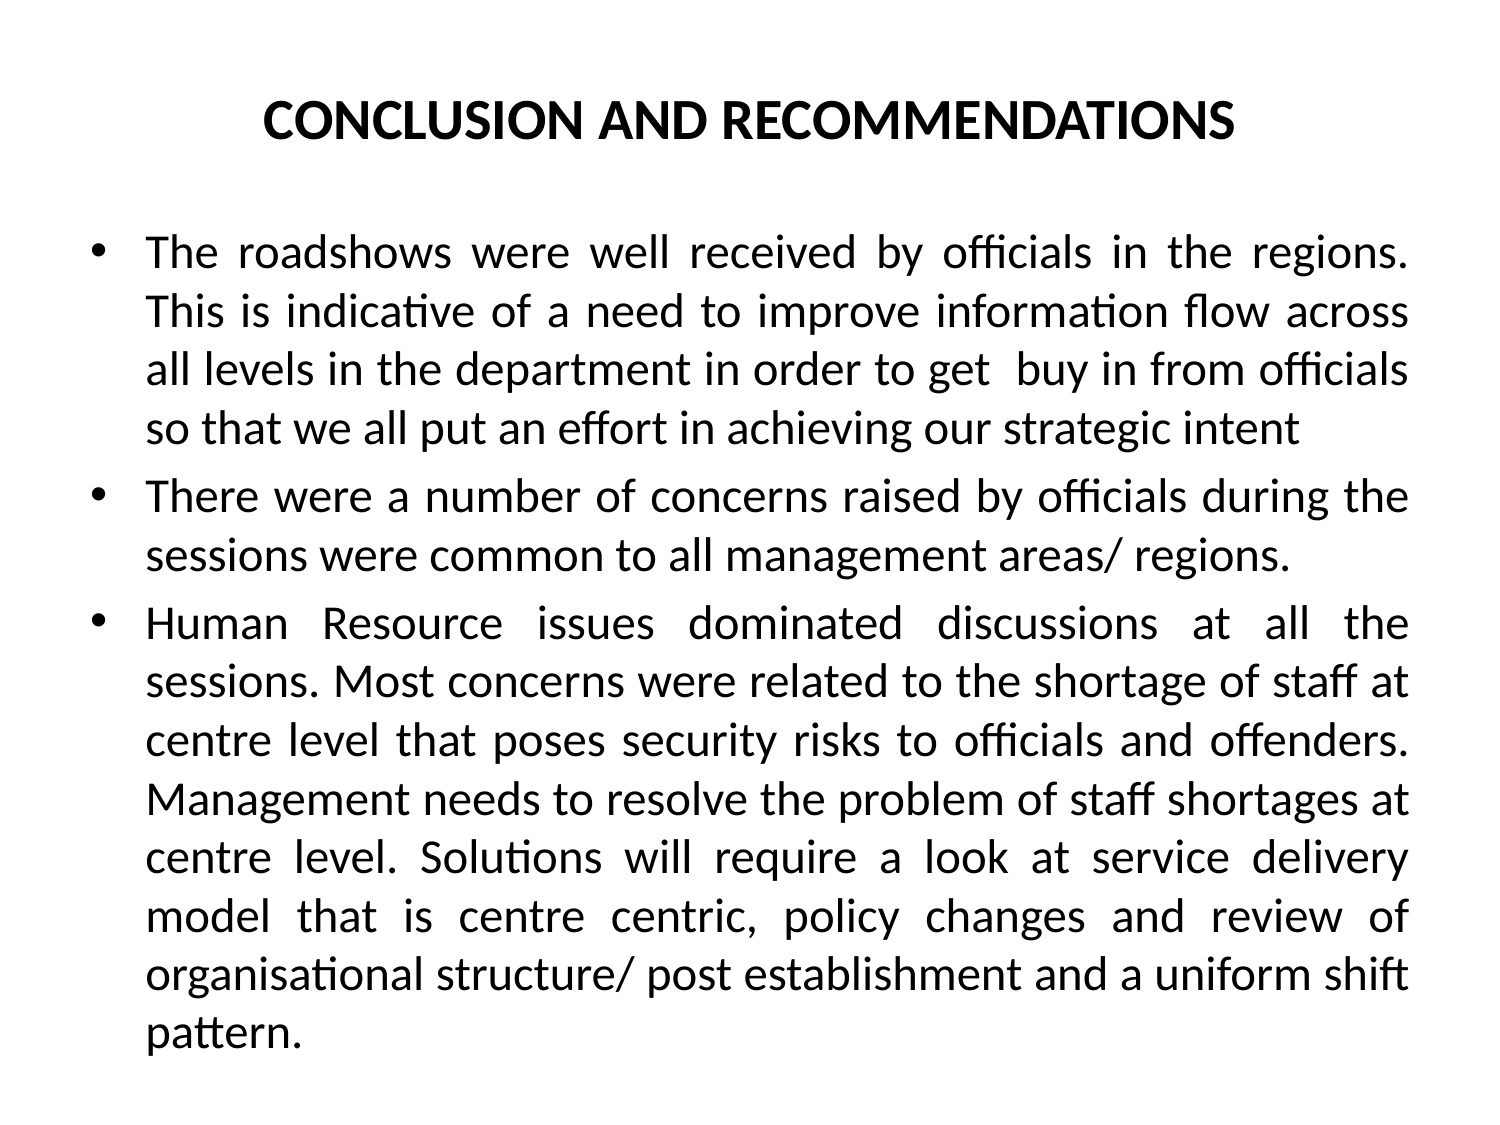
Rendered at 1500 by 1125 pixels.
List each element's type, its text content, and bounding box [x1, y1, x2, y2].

title CONCLUSION AND RECOMMENDATIONS [75, 45, 1425, 188]
list The roadshows were well received by officials in the regions. This is indicative of a need to improve information flow across all levels in the department in order to get buy in from officials so that we all put an effort in achieving our strategic intent There were a number of concerns raised by officials during the sessions were common to all management areas/ regions. Human Resource issues dominated discussions at all the sessions. Most concerns were related to the shortage of staff at centre level that poses security risks to officials and offenders. Management needs to resolve the problem of staff shortages at centre level. Solutions will require a look at service delivery model that is centre centric, policy changes and review of organisational structure/ post establishment and a uniform shift pattern. [75, 212, 1425, 1100]
